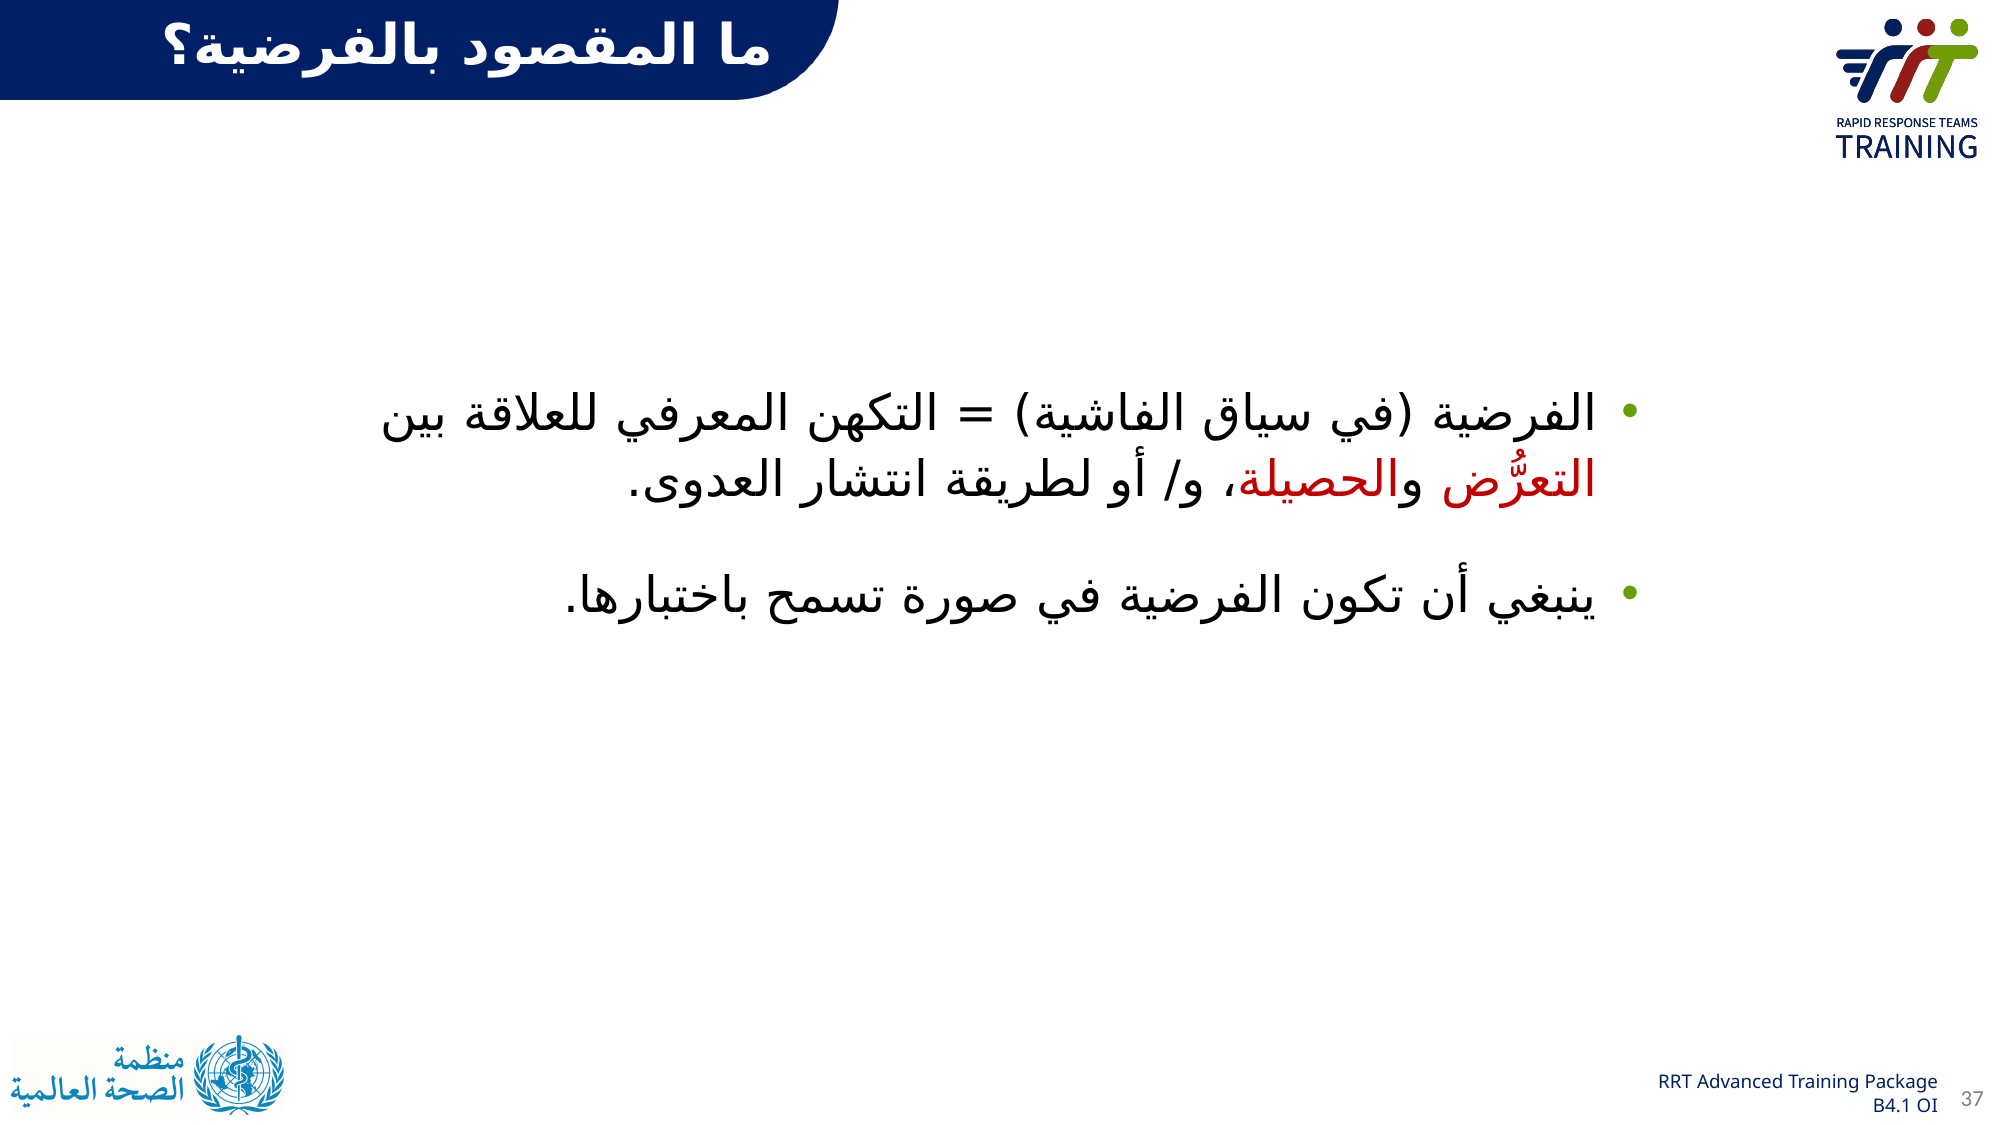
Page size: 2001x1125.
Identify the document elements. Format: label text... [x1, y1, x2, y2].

picture [0, 0, 839, 100]
picture [1835, 19, 1978, 167]
text_box ما المقصود بالفرضية؟ [24, 8, 782, 85]
text_box الفرضية (في سياق الفاشية) = التكهن المعرفي للعلاقة بين التعرُّض والحصيلة، و/ أو لطريقة انتشار العدوى. ينبغي أن تكون الفرضية في صورة تسمح باختبارها. [353, 367, 1647, 758]
picture [241, 1050, 247, 1059]
picture [11, 1035, 284, 1115]
